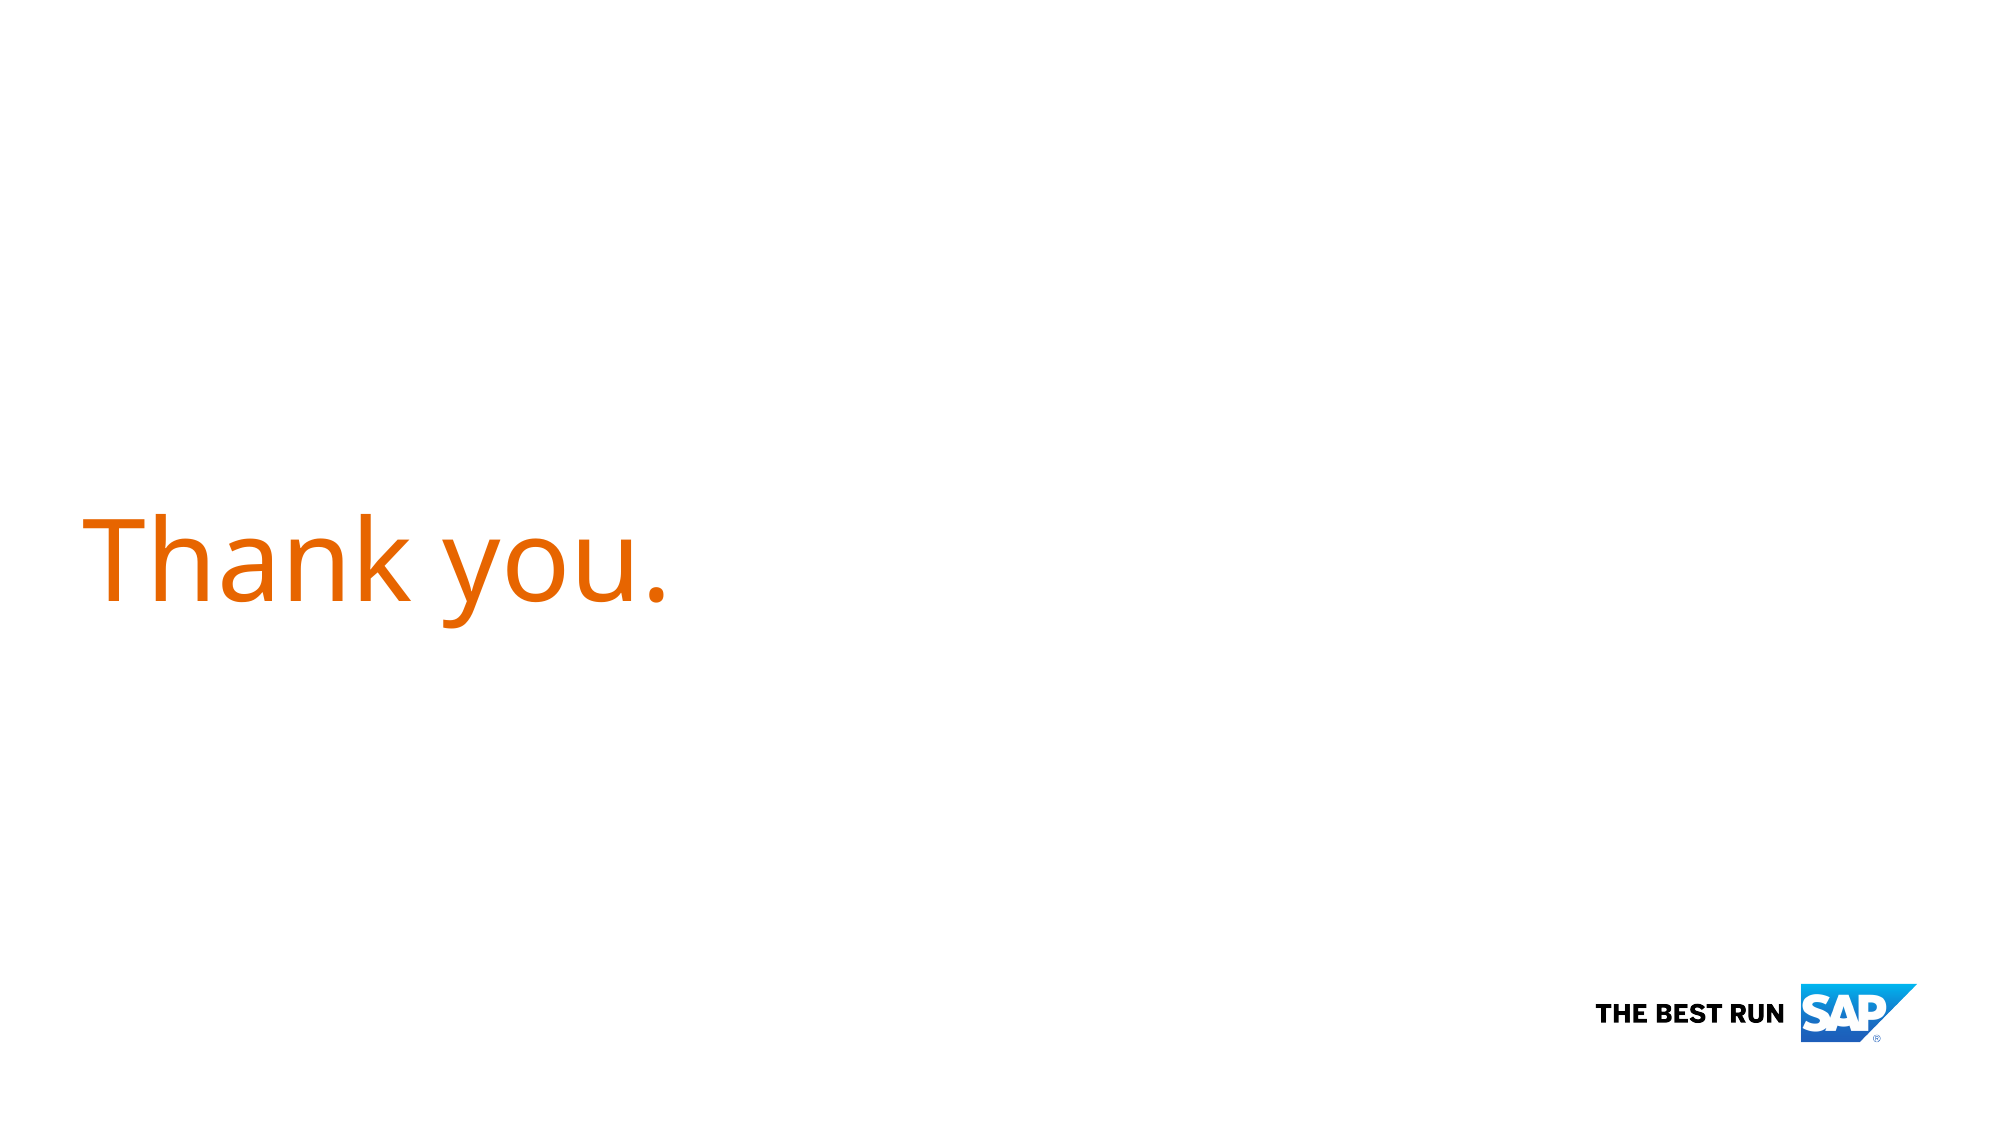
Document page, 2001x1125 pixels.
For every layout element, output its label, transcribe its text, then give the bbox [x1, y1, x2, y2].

title Thank you. [82, 486, 1001, 639]
picture [1595, 983, 1918, 1043]
